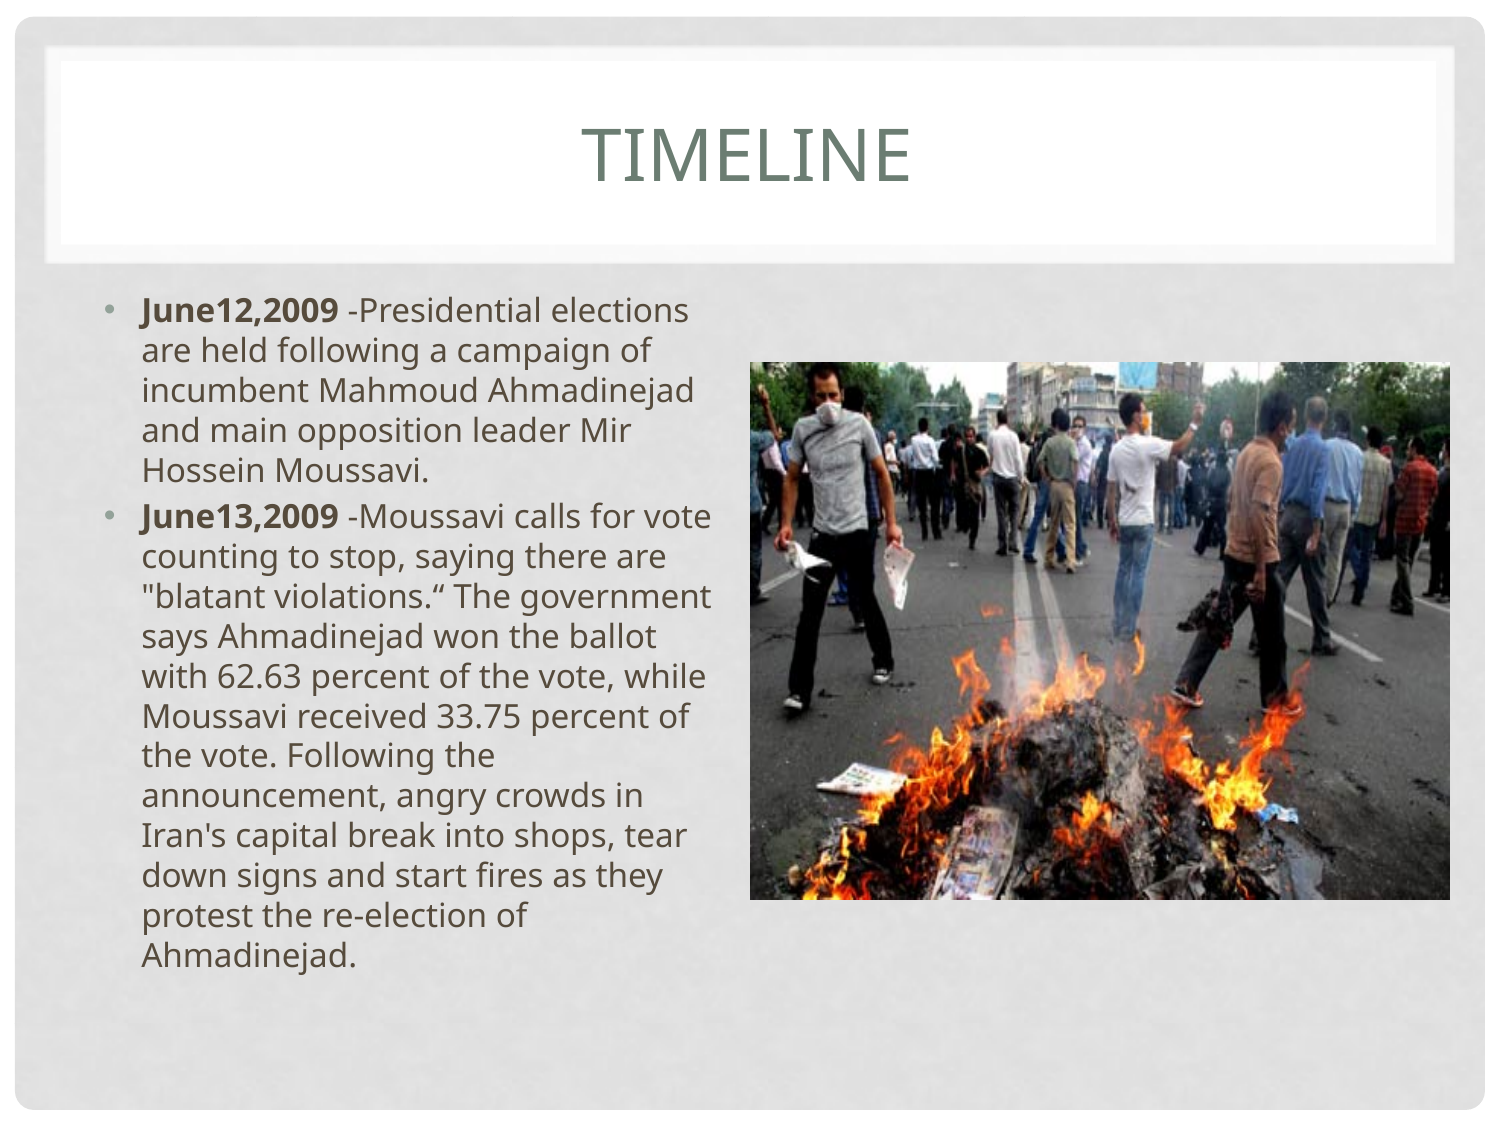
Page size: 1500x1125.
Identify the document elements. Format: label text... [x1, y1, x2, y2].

list June12,2009 -Presidential elections are held following a campaign of incumbent Mahmoud Ahmadinejad and main opposition leader Mir Hossein Moussavi. June13,2009 -Moussavi calls for vote counting to stop, saying there are "blatant violations.“ The government says Ahmadinejad won the ballot with 62.63 percent of the vote, while Moussavi received 33.75 percent of the vote. Following the announcement, angry crowds in Iran's capital break into shops, tear down signs and start fires as they protest the re-election of Ahmadinejad. [69, 281, 733, 1005]
picture [749, 362, 1451, 901]
title Timeline [69, 66, 1425, 238]
